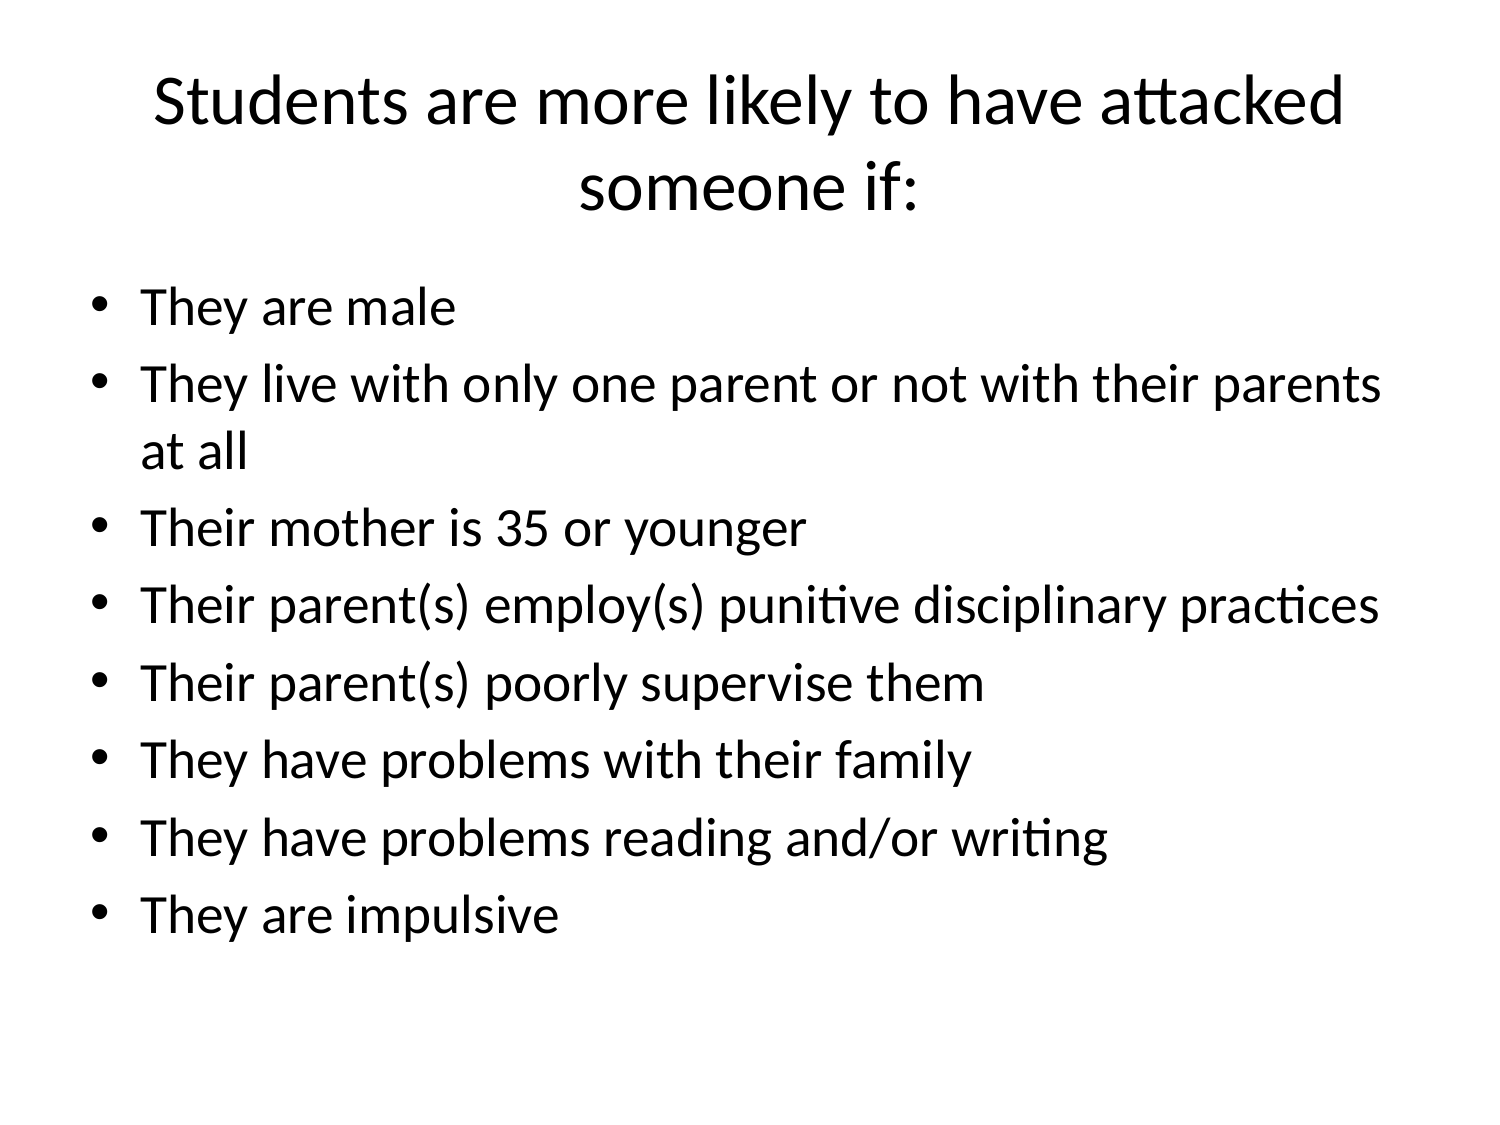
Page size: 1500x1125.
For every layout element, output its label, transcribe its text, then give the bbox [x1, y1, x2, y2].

list They are male They live with only one parent or not with their parents at all Their mother is 35 or younger Their parent(s) employ(s) punitive disciplinary practices Their parent(s) poorly supervise them They have problems with their family They have problems reading and/or writing They are impulsive [75, 262, 1425, 1005]
title Students are more likely to have attacked someone if: [75, 45, 1425, 233]
